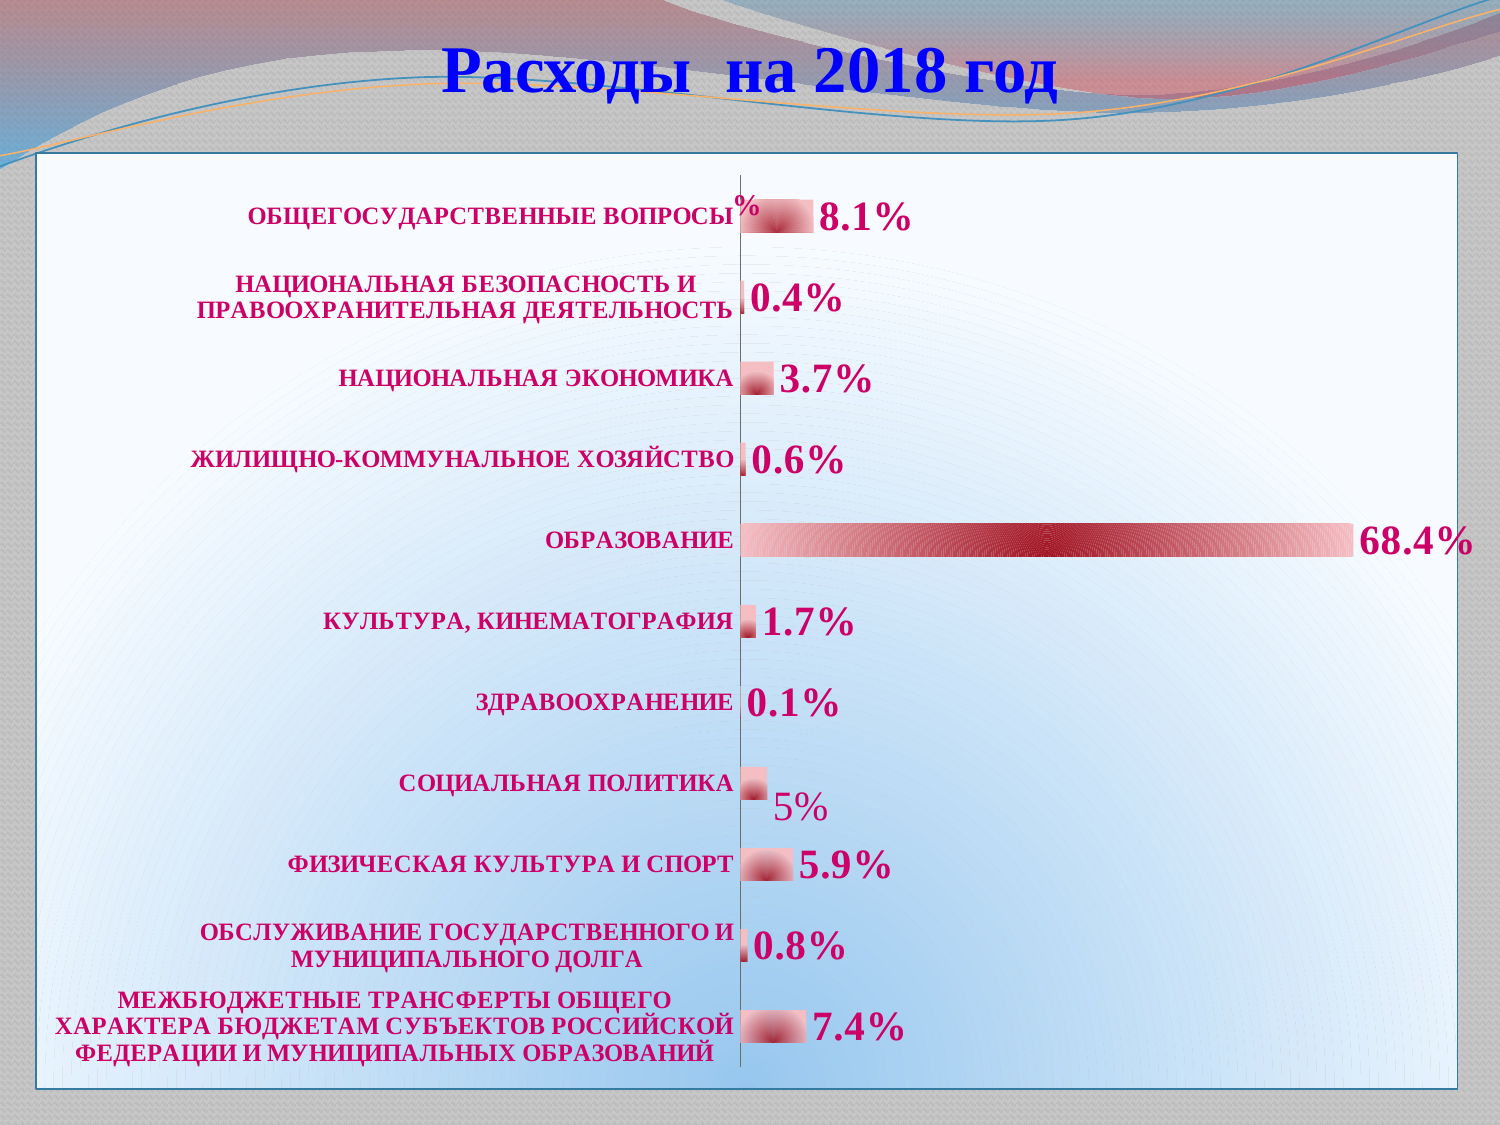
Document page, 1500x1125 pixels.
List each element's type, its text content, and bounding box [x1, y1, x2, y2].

title Расходы на 2018 год [0, 35, 1500, 106]
chart [34, 152, 1477, 1091]
